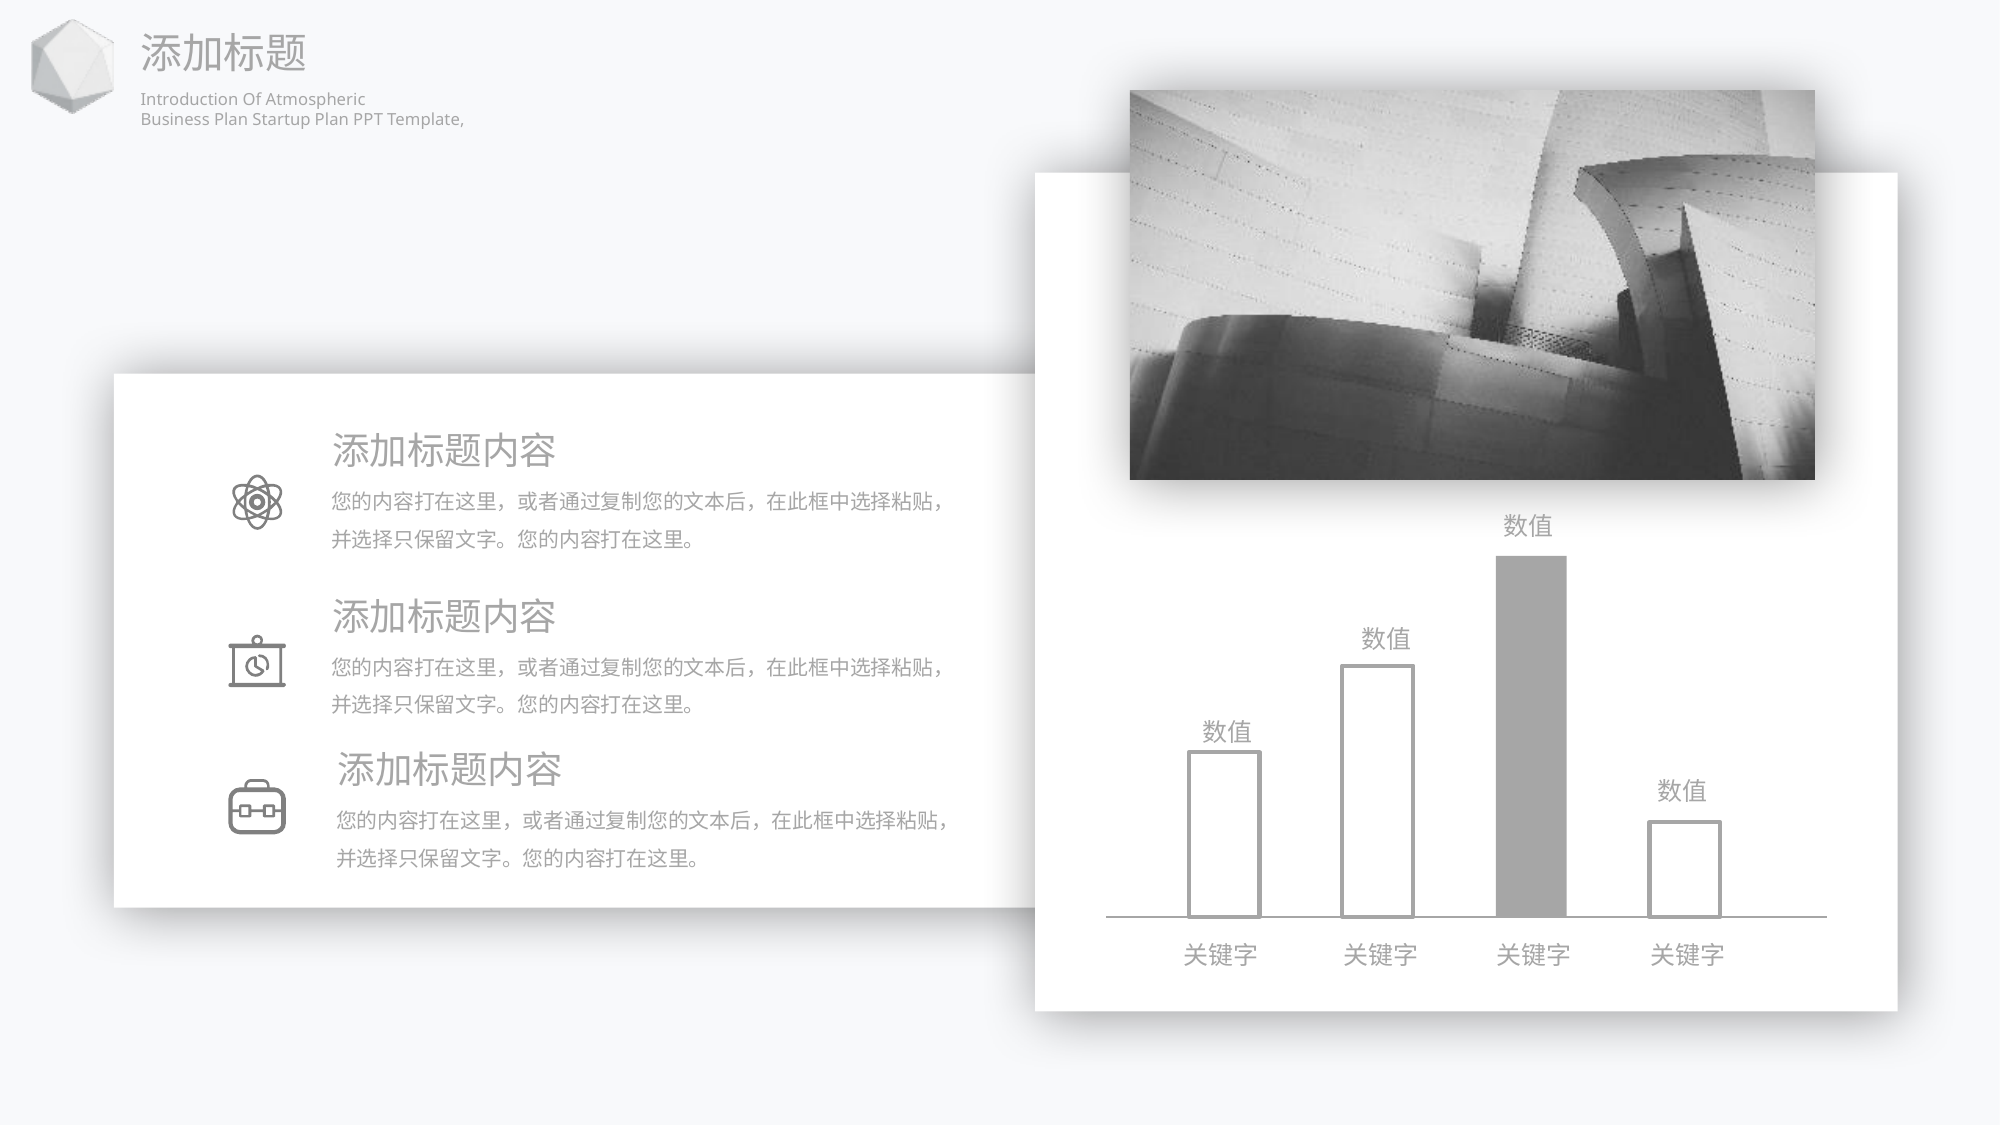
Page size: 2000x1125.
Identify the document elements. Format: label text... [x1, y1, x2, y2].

text_box 添加标题内容 [322, 716, 578, 799]
text_box 关键字 [1625, 931, 1750, 986]
text_box [228, 779, 286, 835]
picture [30, 18, 115, 114]
text_box 数值 [1466, 503, 1591, 558]
text_box [1494, 558, 1569, 916]
text_box [232, 474, 283, 530]
text_box [1128, 88, 1817, 482]
text_box 数值 [1324, 616, 1449, 671]
text_box 添加标题内容 [317, 397, 573, 480]
text_box 添加标题内容 [317, 562, 573, 645]
text_box 数值 [1165, 709, 1290, 764]
text_box 数值 [1620, 768, 1744, 823]
text_box [1187, 764, 1262, 916]
text_box Introduction Of Atmospheric Business Plan Startup Plan PPT Template, [125, 78, 563, 140]
text_box 关键字 [1159, 931, 1284, 986]
text_box 关键字 [1318, 931, 1443, 986]
text_box [1340, 671, 1415, 916]
text_box 您的内容打在这里，或者通过复制您的文本后，在此框中选择粘贴，并选择只保留文字。您的内容打在这里。 [321, 788, 977, 878]
text_box [228, 634, 286, 688]
text_box [1033, 171, 1900, 1013]
text_box 您的内容打在这里，或者通过复制您的文本后，在此框中选择粘贴，并选择只保留文字。您的内容打在这里。 [316, 634, 972, 725]
text_box 关键字 [1472, 931, 1597, 986]
text_box 您的内容打在这里，或者通过复制您的文本后，在此框中选择粘贴，并选择只保留文字。您的内容打在这里。 [316, 469, 972, 559]
text_box [112, 371, 998, 910]
text_box 添加标题 [125, 19, 422, 78]
text_box [1647, 823, 1722, 916]
